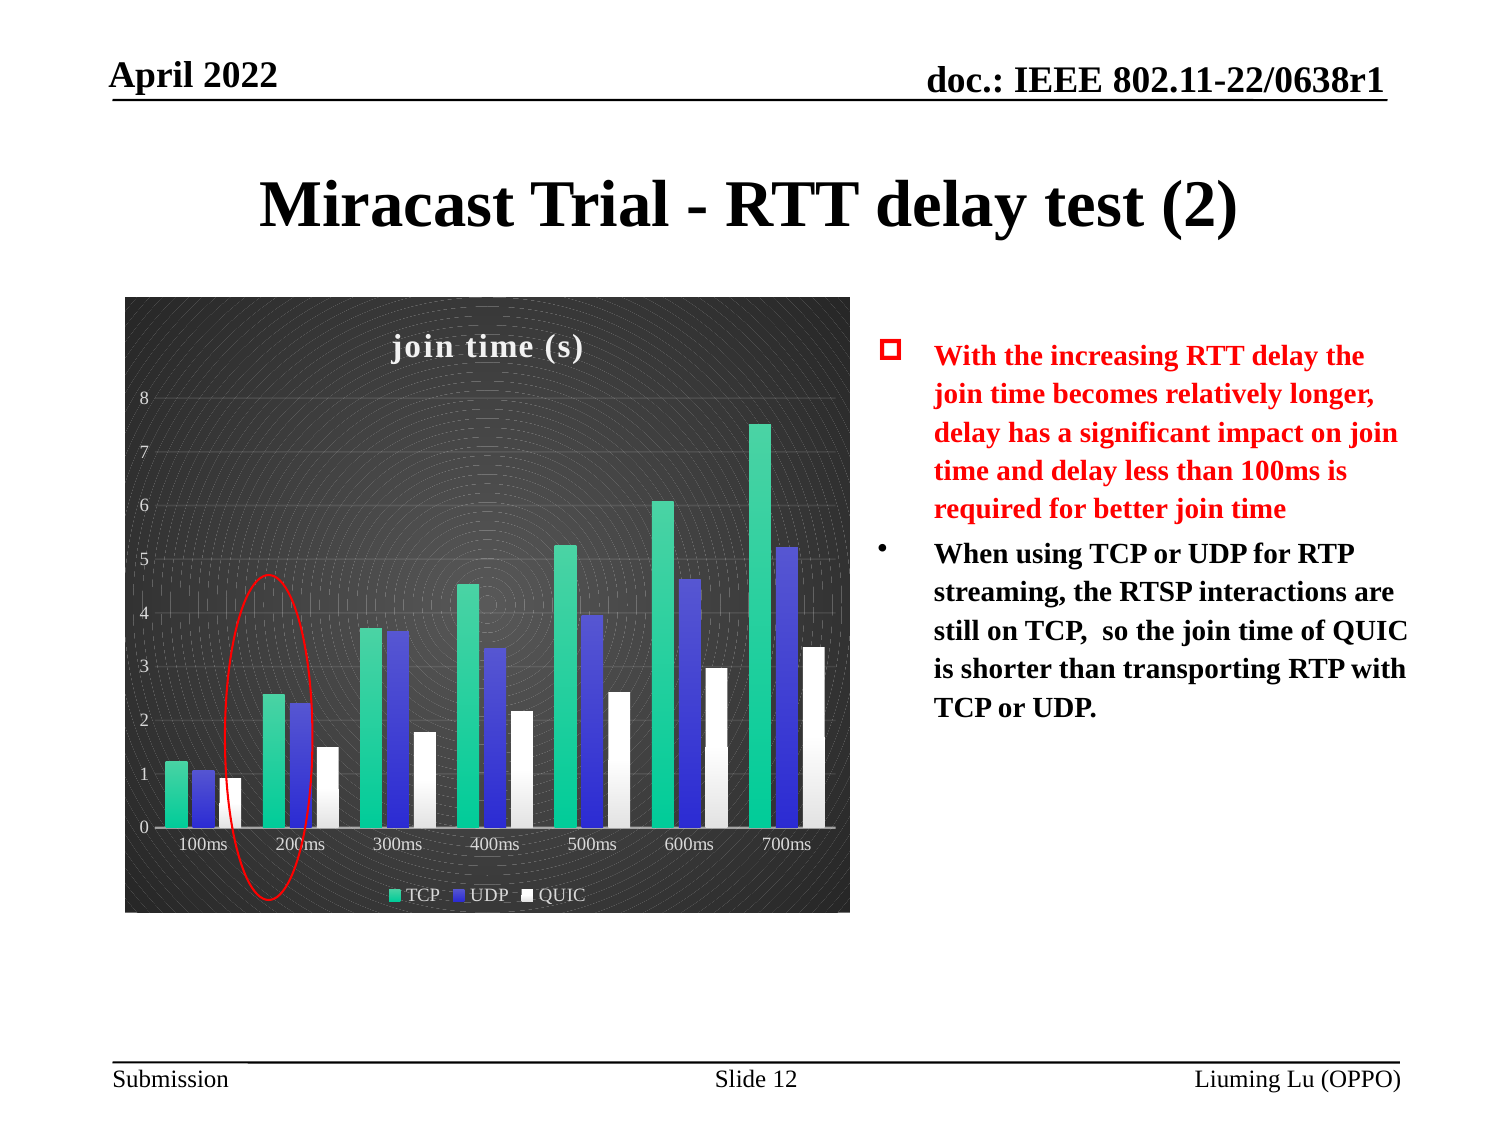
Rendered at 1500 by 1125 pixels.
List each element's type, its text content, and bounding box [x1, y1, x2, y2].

title Miracast Trial - RTT delay test (2) [112, 112, 1388, 288]
slide_number Slide 12 [712, 1061, 800, 1093]
chart [124, 296, 851, 913]
footer Liuming Lu (OPPO) [949, 1061, 1402, 1093]
list With the increasing RTT delay the join time becomes relatively longer, delay has a significant impact on join time and delay less than 100ms is required for better join time When using TCP or UDP for RTP streaming, the RTSP interactions are still on TCP, so the join time of QUIC is shorter than transporting RTP with TCP or UDP. [862, 324, 1425, 763]
